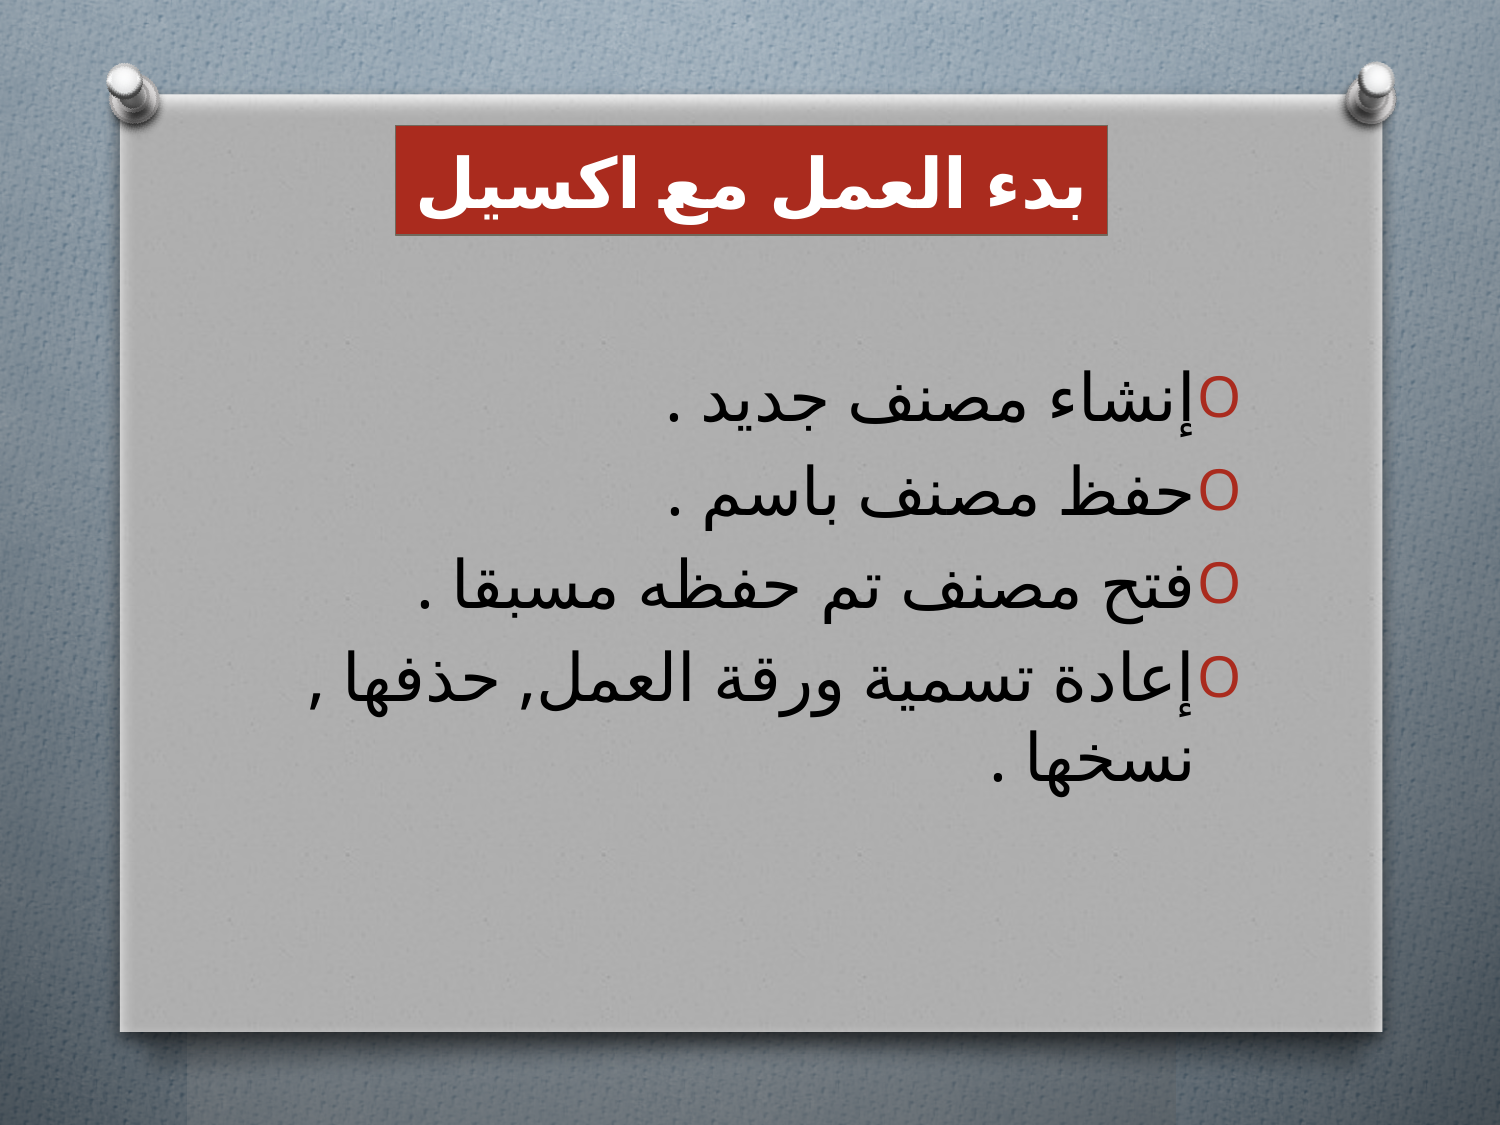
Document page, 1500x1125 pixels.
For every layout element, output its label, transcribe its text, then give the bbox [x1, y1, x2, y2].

title بدء العمل مع اكسيل [395, 125, 1108, 236]
picture [1317, 35, 1439, 156]
list إنشاء مصنف جديد . حفظ مصنف باسم . فتح مصنف تم حفظه مسبقا . إعادة تسمية ورقة العمل, حذفها , نسخها . [240, 347, 1257, 939]
picture [75, 29, 198, 153]
